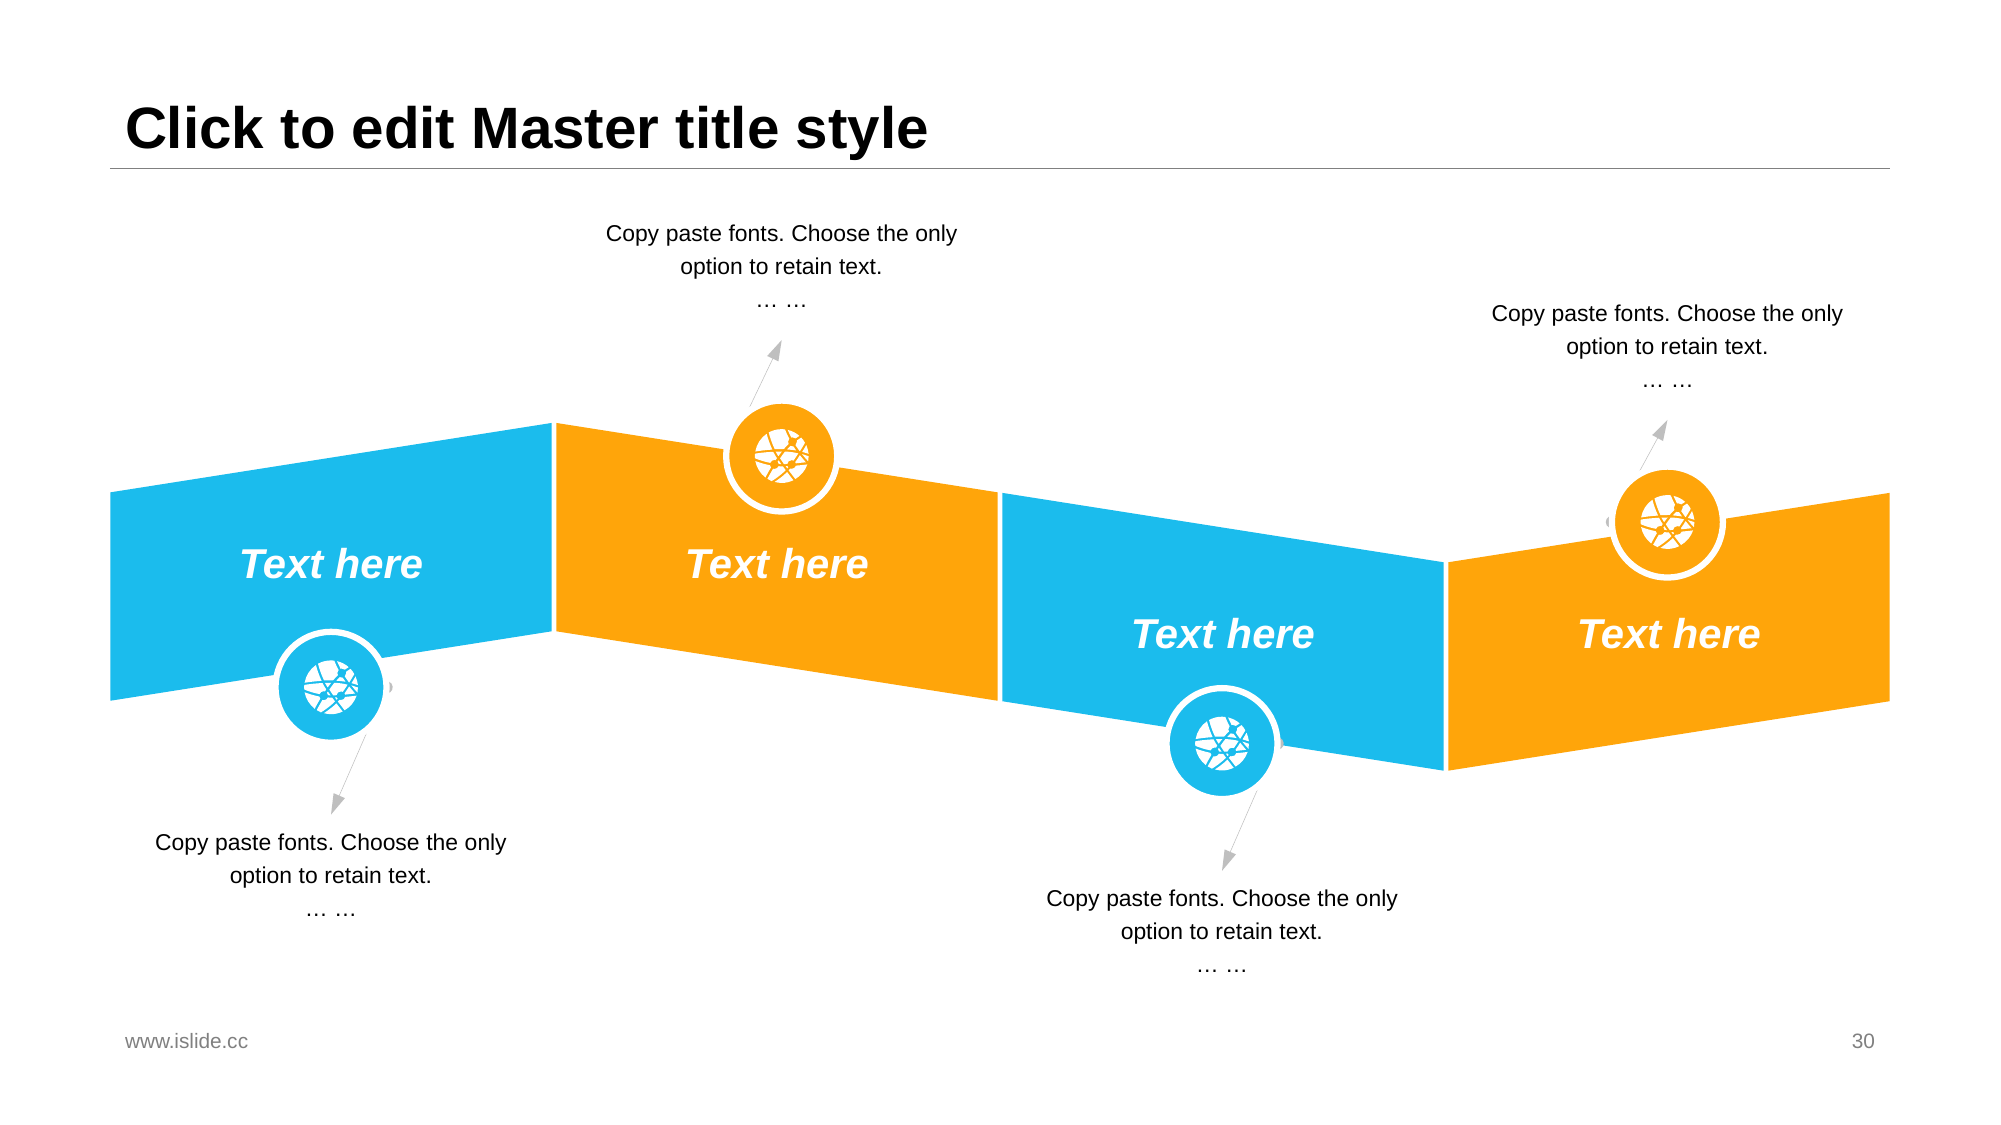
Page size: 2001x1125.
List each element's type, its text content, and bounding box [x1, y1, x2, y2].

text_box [108, 184, 1890, 1008]
title Click to edit Master title style [109, 0, 1890, 169]
footer www.islide.cc [109, 1023, 790, 1058]
slide_number 30 [1412, 1023, 1890, 1058]
